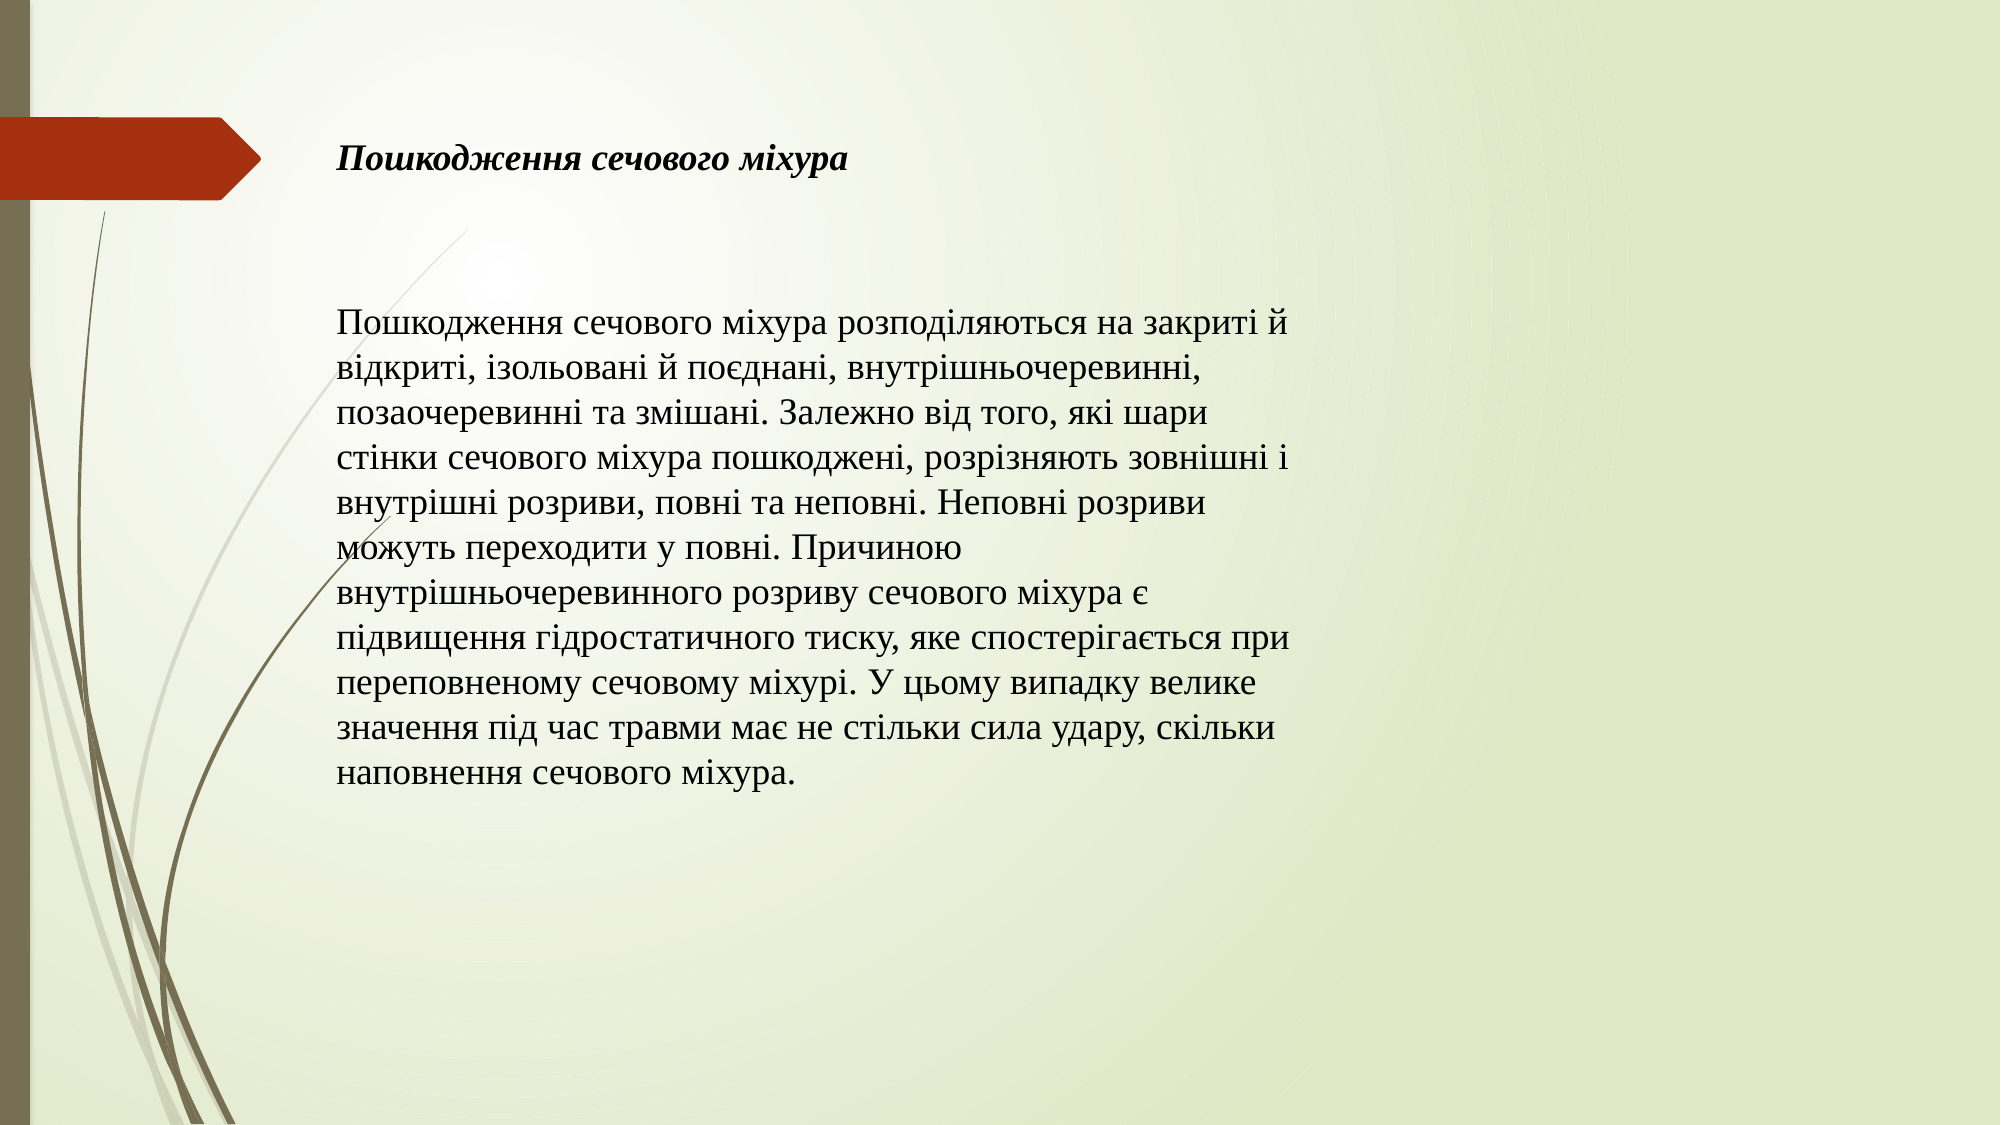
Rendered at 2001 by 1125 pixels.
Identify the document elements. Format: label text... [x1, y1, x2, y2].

text_box Пошкодження сечового міхура Пошкодження сечового міхура розподіляються на закриті й відкриті, ізольовані й поєднані, внутрішньочеревинні, позаочеревинні та змішані. Залежно від того, які шари стінки сечового міхура пошкоджені, розрізняють зовнішні і внутрішні розриви, повні та неповні. Неповні розриви можуть переходити у повні. Причиною внутрішньочеревинного розриву сечового міхура є підвищення гідростатичного тиску, яке спостерігається при переповненому сечовому міхурі. У цьому випадку велике значення під час травми має не стільки сила удару, скільки наповнення сечового міхура. [321, 125, 1322, 800]
